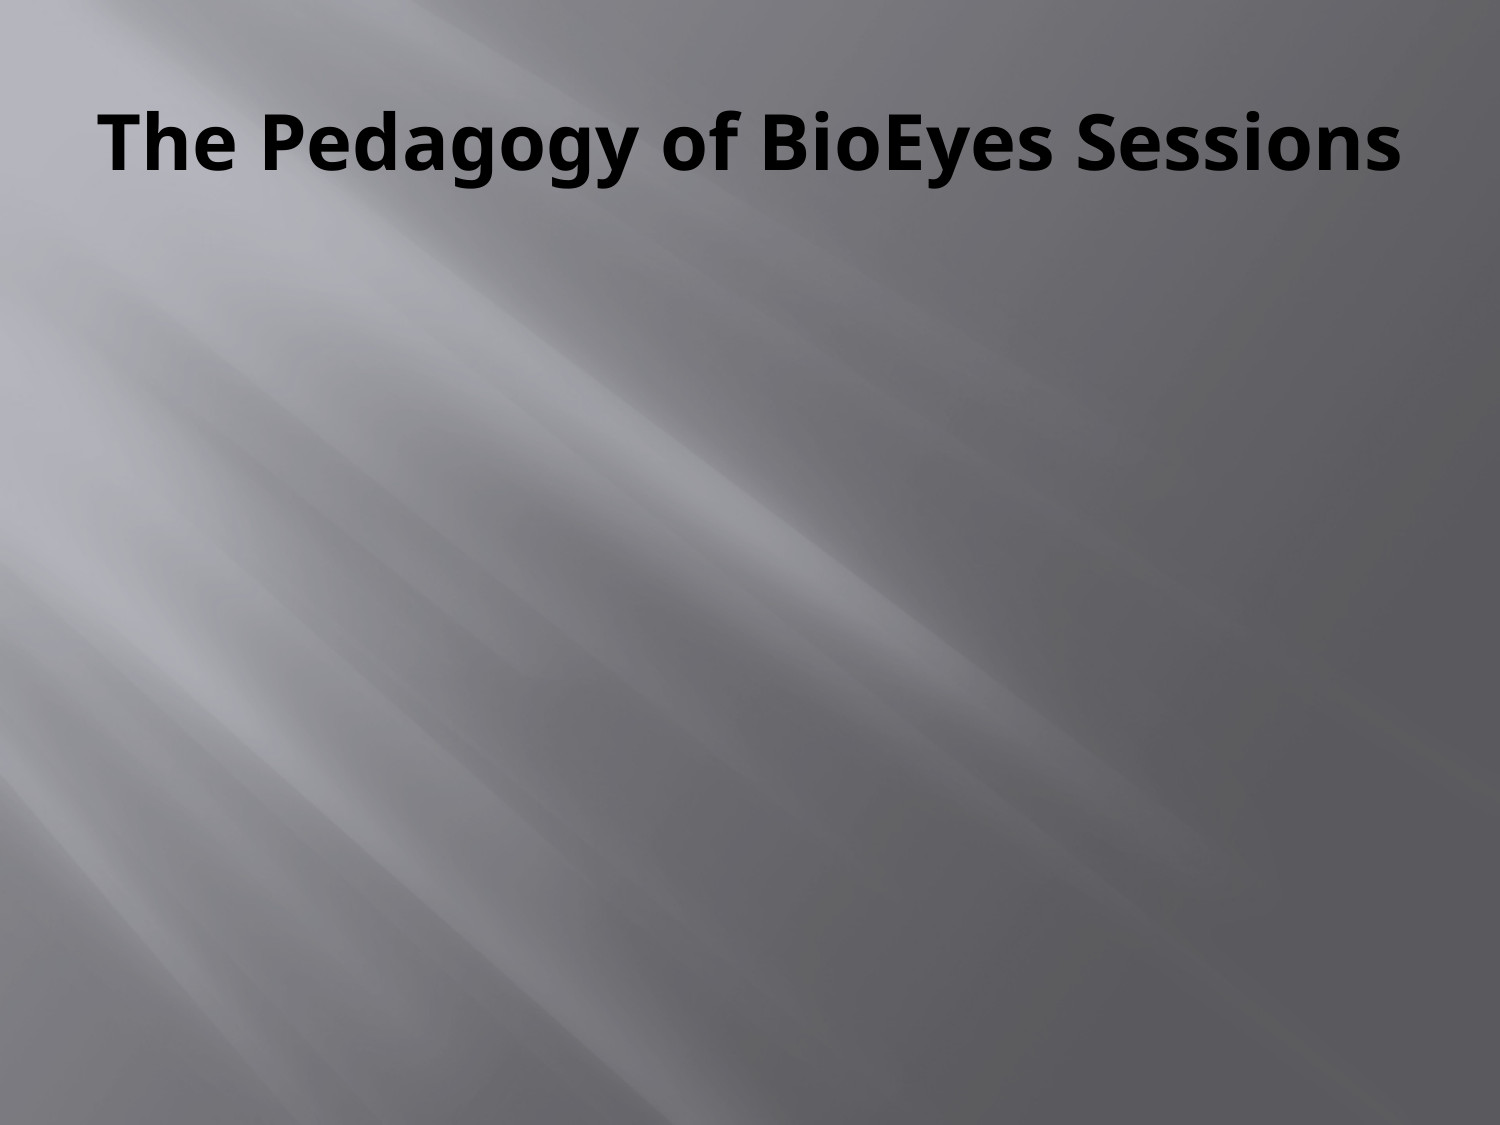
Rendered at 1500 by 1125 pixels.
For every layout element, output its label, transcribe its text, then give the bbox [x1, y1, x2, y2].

title The Pedagogy of BioEyes Sessions [75, 45, 1425, 233]
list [74, 262, 1426, 1036]
